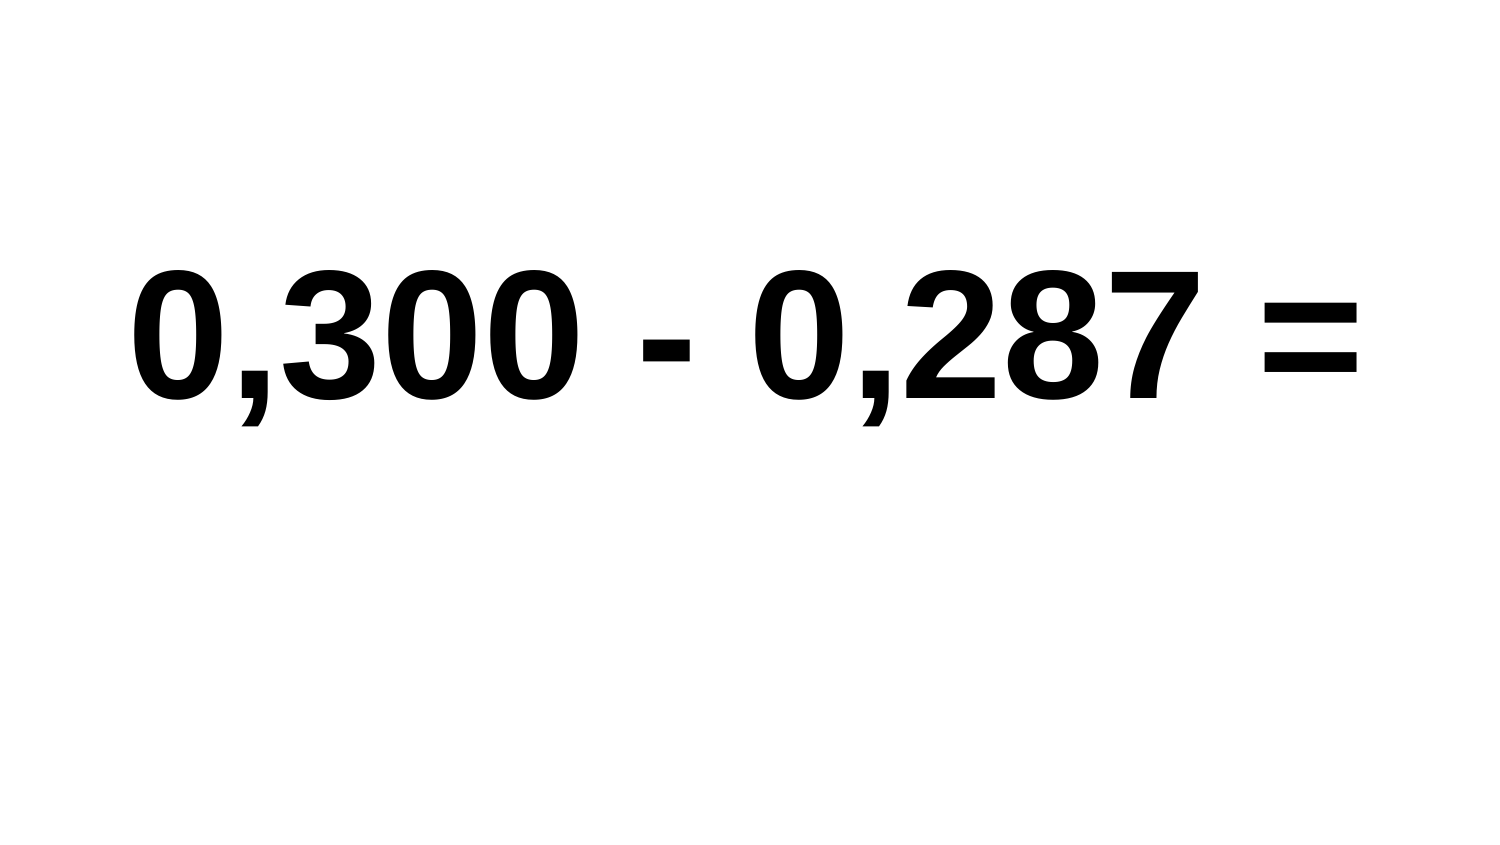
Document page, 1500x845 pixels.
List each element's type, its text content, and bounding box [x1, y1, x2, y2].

text_box 0,300 - 0,287 = [112, 259, 1388, 450]
